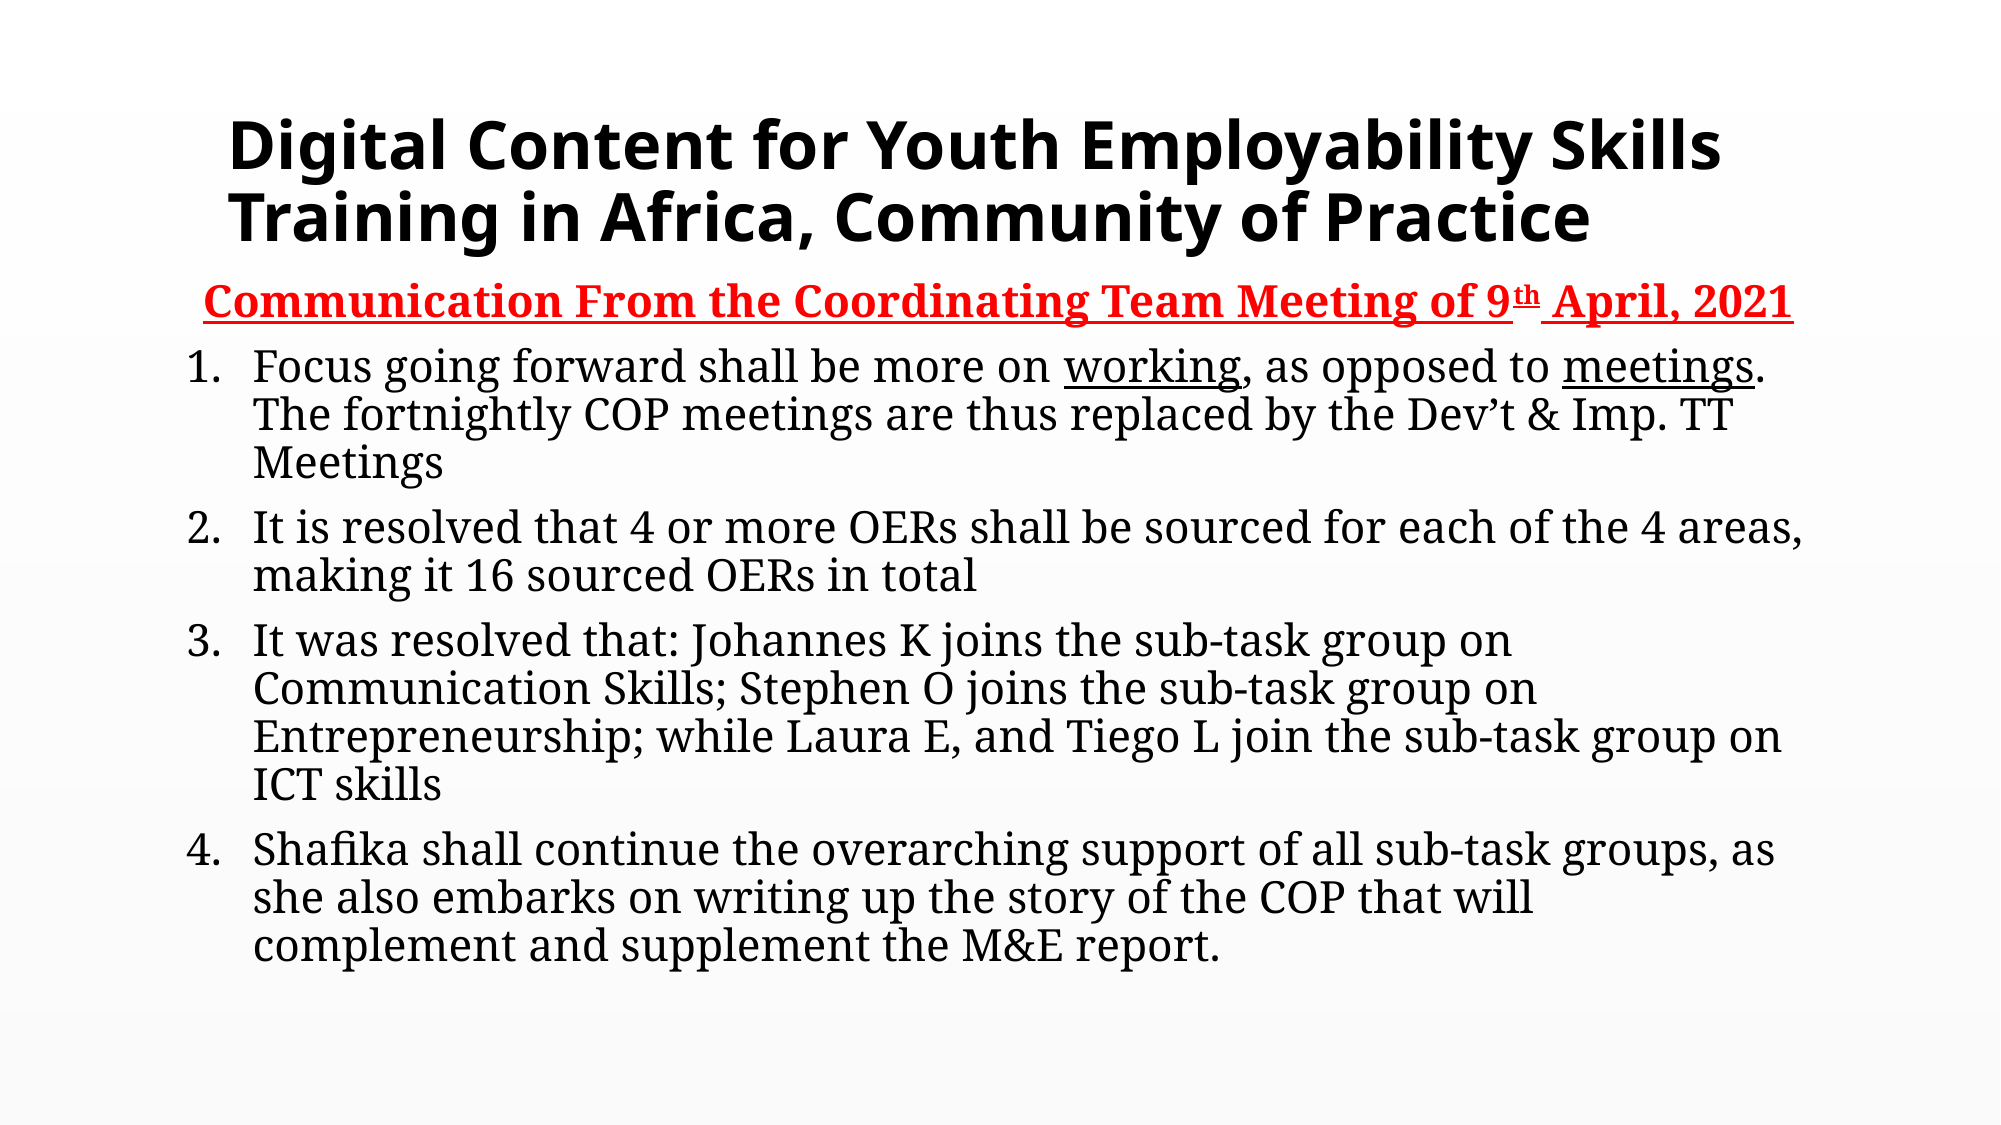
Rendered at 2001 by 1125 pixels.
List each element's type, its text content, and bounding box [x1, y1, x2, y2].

list Communication From the Coordinating Team Meeting of 9th April, 2021 Focus going forward shall be more on working, as opposed to meetings. The fortnightly COP meetings are thus replaced by the Dev’t & Imp. TT Meetings It is resolved that 4 or more OERs shall be sourced for each of the 4 areas, making it 16 sourced OERs in total It was resolved that: Johannes K joins the sub-task group on Communication Skills; Stephen O joins the sub-task group on Entrepreneurship; while Laura E, and Tiego L join the sub-task group on ICT skills Shafika shall continue the overarching support of all sub-task groups, as she also embarks on writing up the story of the COP that will complement and supplement the M&E report. [171, 271, 1826, 987]
title Digital Content for Youth Employability Skills Training in Africa, Community of Practice [212, 76, 1788, 271]
